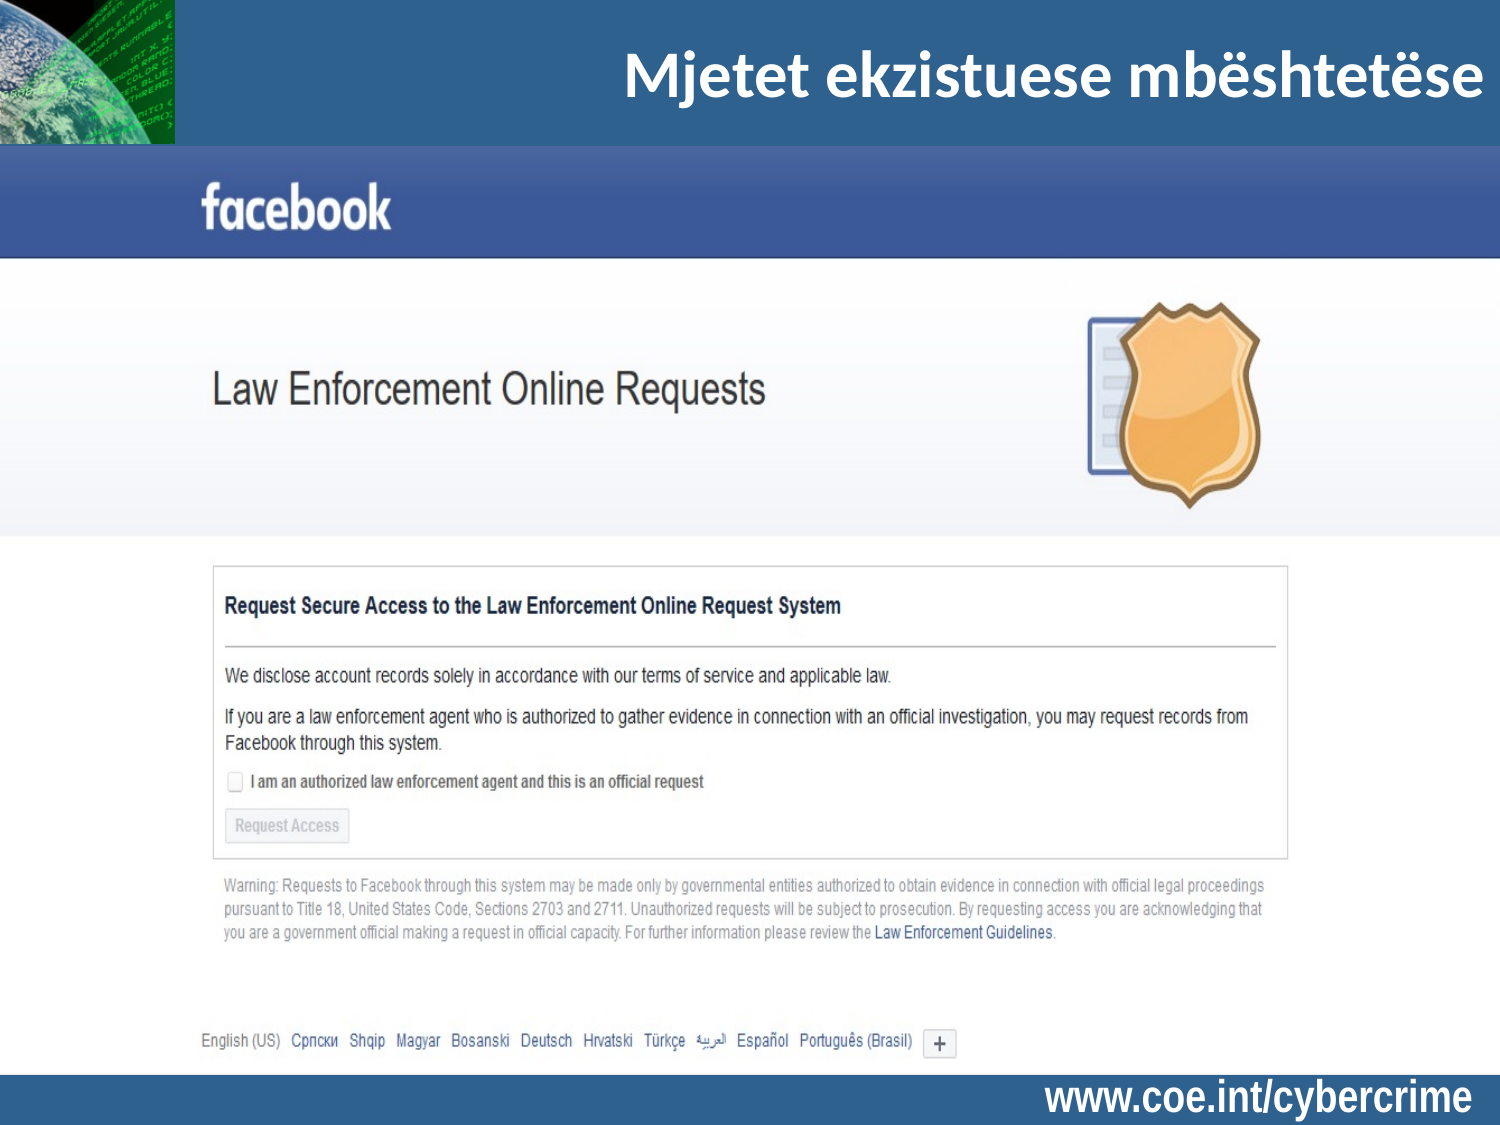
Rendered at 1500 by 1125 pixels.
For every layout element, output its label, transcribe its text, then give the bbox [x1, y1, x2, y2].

text_box Mjetet ekzistuese mbështetëse [179, 0, 1500, 146]
text_box [0, 1073, 1030, 1125]
picture [0, 146, 1500, 1064]
text_box www.coe.int/cybercrime [1030, 1070, 1500, 1125]
picture [0, 0, 175, 144]
